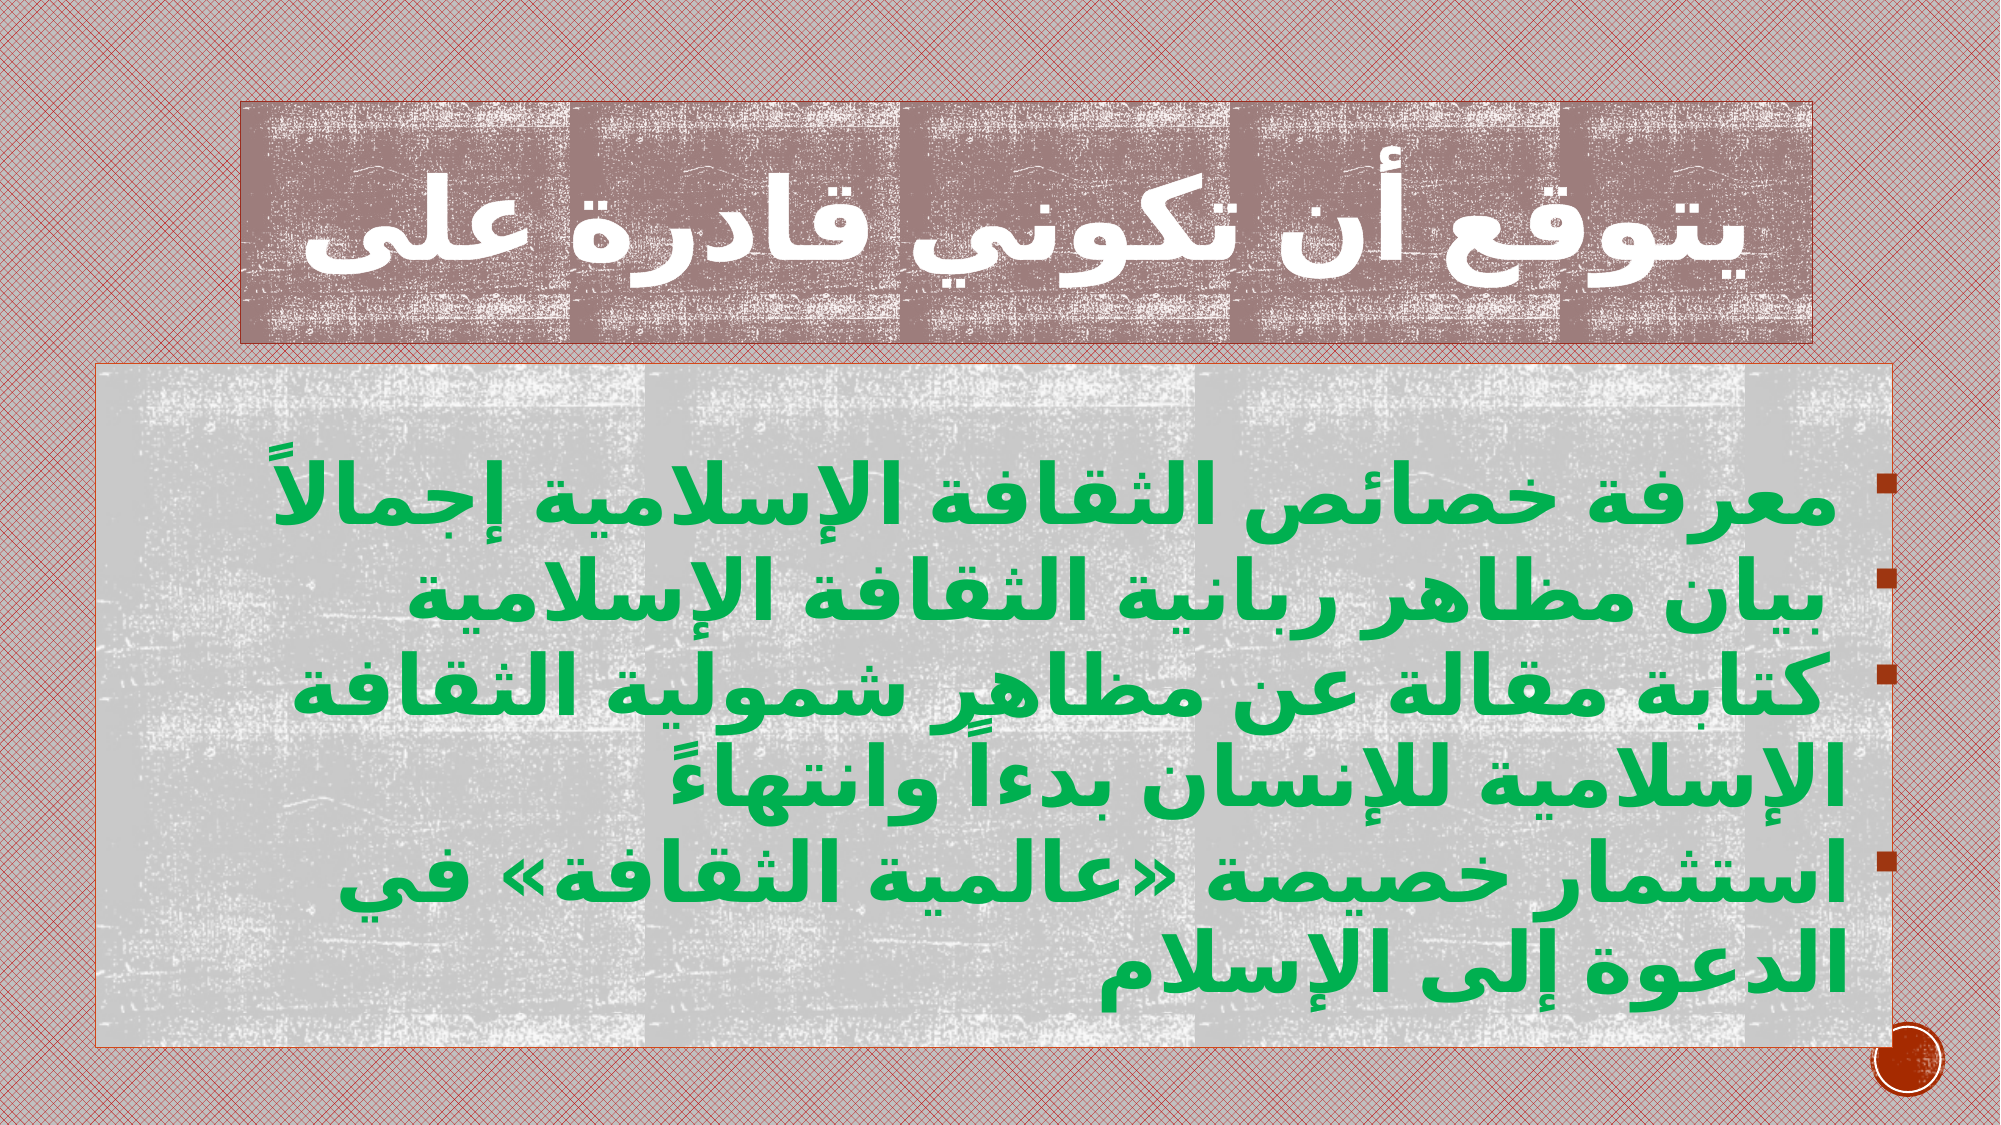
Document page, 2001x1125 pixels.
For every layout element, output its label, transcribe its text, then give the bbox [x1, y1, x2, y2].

list معرفة خصائص الثقافة الإسلامية إجمالاً بيان مظاهر ربانية الثقافة الإسلامية كتابة مقالة عن مظاهر شمولية الثقافة الإسلامية للإنسان بدءاً وانتهاءً استثمار خصيصة «عالمية الثقافة» في الدعوة إلى الإسلام [95, 363, 1893, 1048]
title يتوقع أن تكوني قادرة على [240, 101, 1813, 344]
